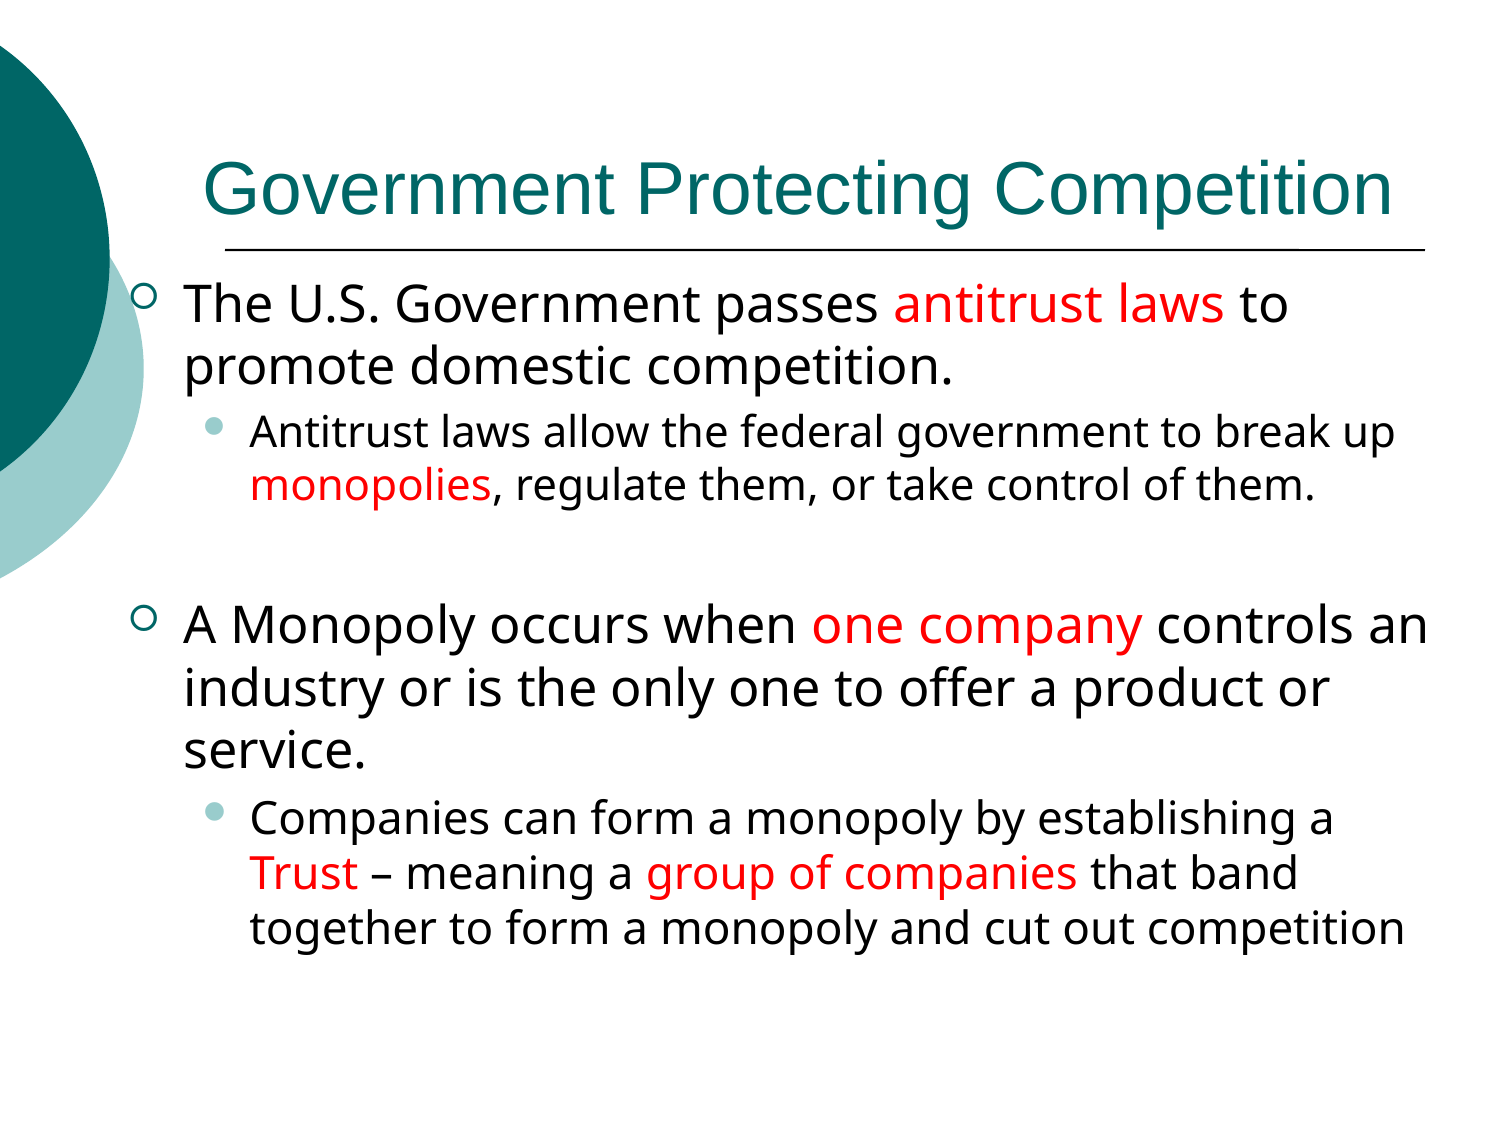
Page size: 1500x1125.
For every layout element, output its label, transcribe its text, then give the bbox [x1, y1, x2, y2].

list The U.S. Government passes antitrust laws to promote domestic competition. Antitrust laws allow the federal government to break up monopolies, regulate them, or take control of them. A Monopoly occurs when one company controls an industry or is the only one to offer a product or service. Companies can form a monopoly by establishing a Trust – meaning a group of companies that band together to form a monopoly and cut out competition [112, 262, 1463, 1100]
title Government Protecting Competition [187, 49, 1425, 237]
